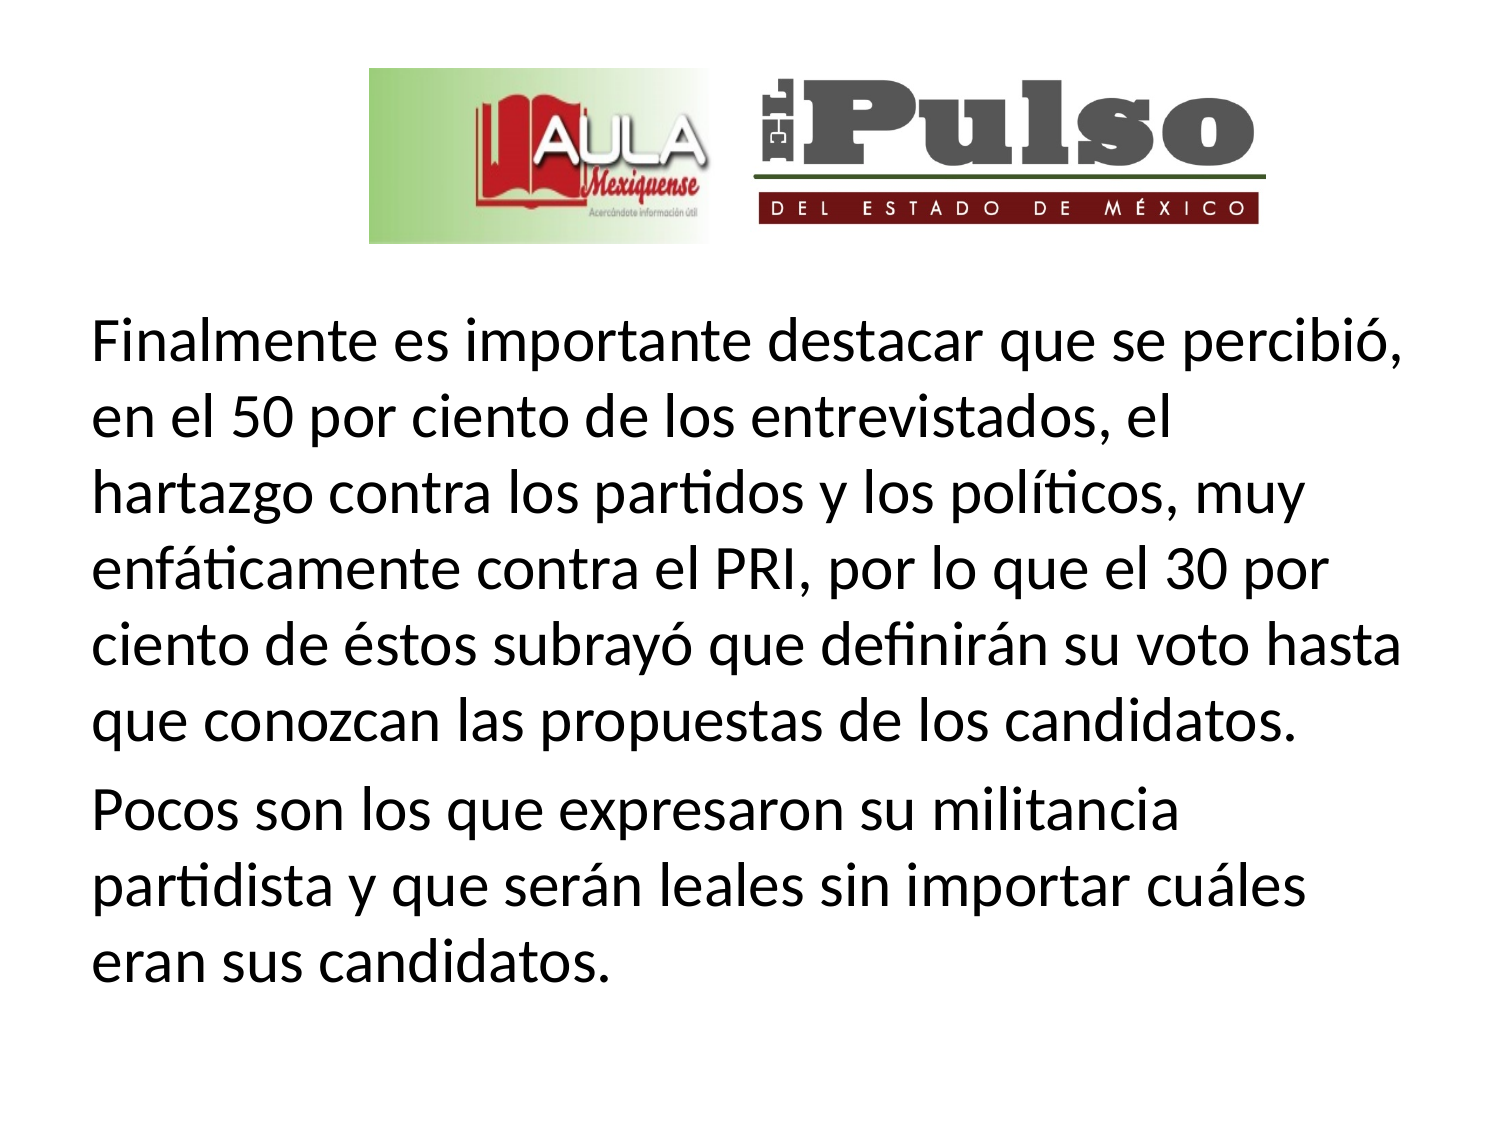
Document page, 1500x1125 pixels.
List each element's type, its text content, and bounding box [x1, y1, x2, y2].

list Finalmente es importante destacar que se percibió, en el 50 por ciento de los entrevistados, el hartazgo contra los partidos y los políticos, muy enfáticamente contra el PRI, por lo que el 30 por ciento de éstos subrayó que definirán su voto hasta que conozcan las propuestas de los candidatos. Pocos son los que expresaron su militancia partidista y que serán leales sin importar cuáles eran sus candidatos. [76, 290, 1427, 1034]
picture [368, 68, 715, 244]
picture [749, 67, 1266, 234]
